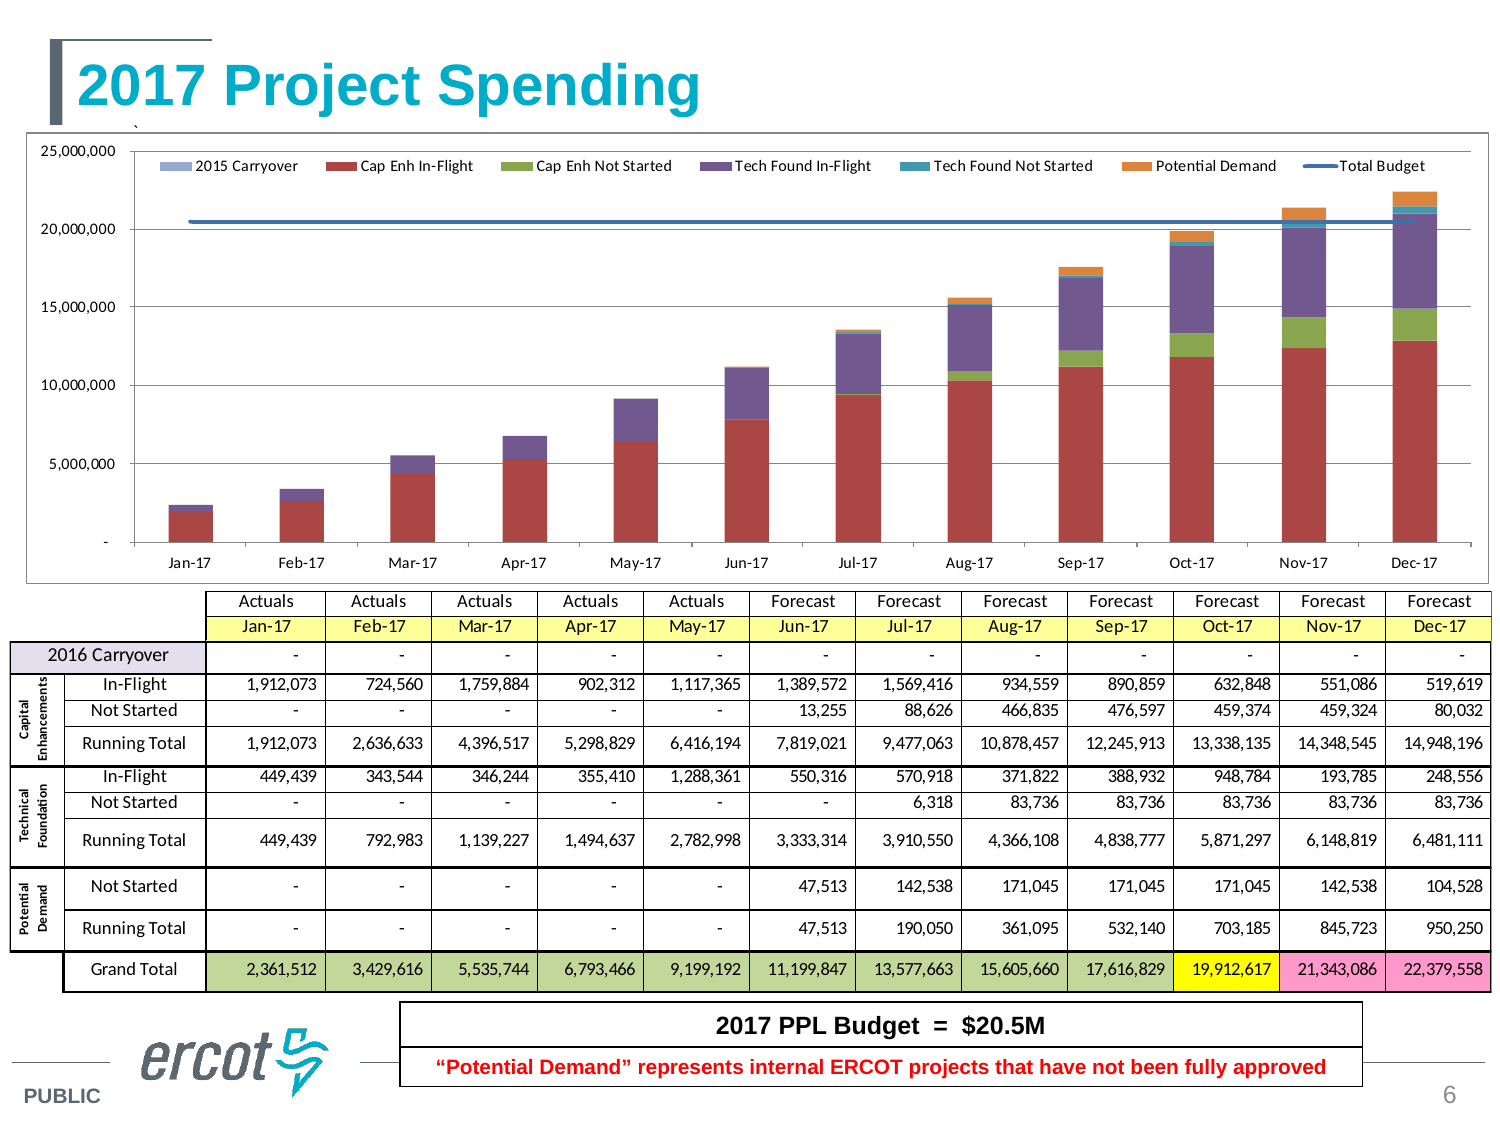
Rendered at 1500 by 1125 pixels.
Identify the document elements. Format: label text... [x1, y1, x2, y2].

picture [137, 1024, 332, 1100]
text_box “Potential Demand” represents internal ERCOT projects that have not been fully approved [399, 1046, 1363, 1087]
picture [9, 122, 1493, 994]
slide_number 6 [1412, 1076, 1488, 1112]
text_box 2017 PPL Budget = $20.5M [399, 1002, 1363, 1046]
title 2017 Project Spending [62, 39, 950, 119]
